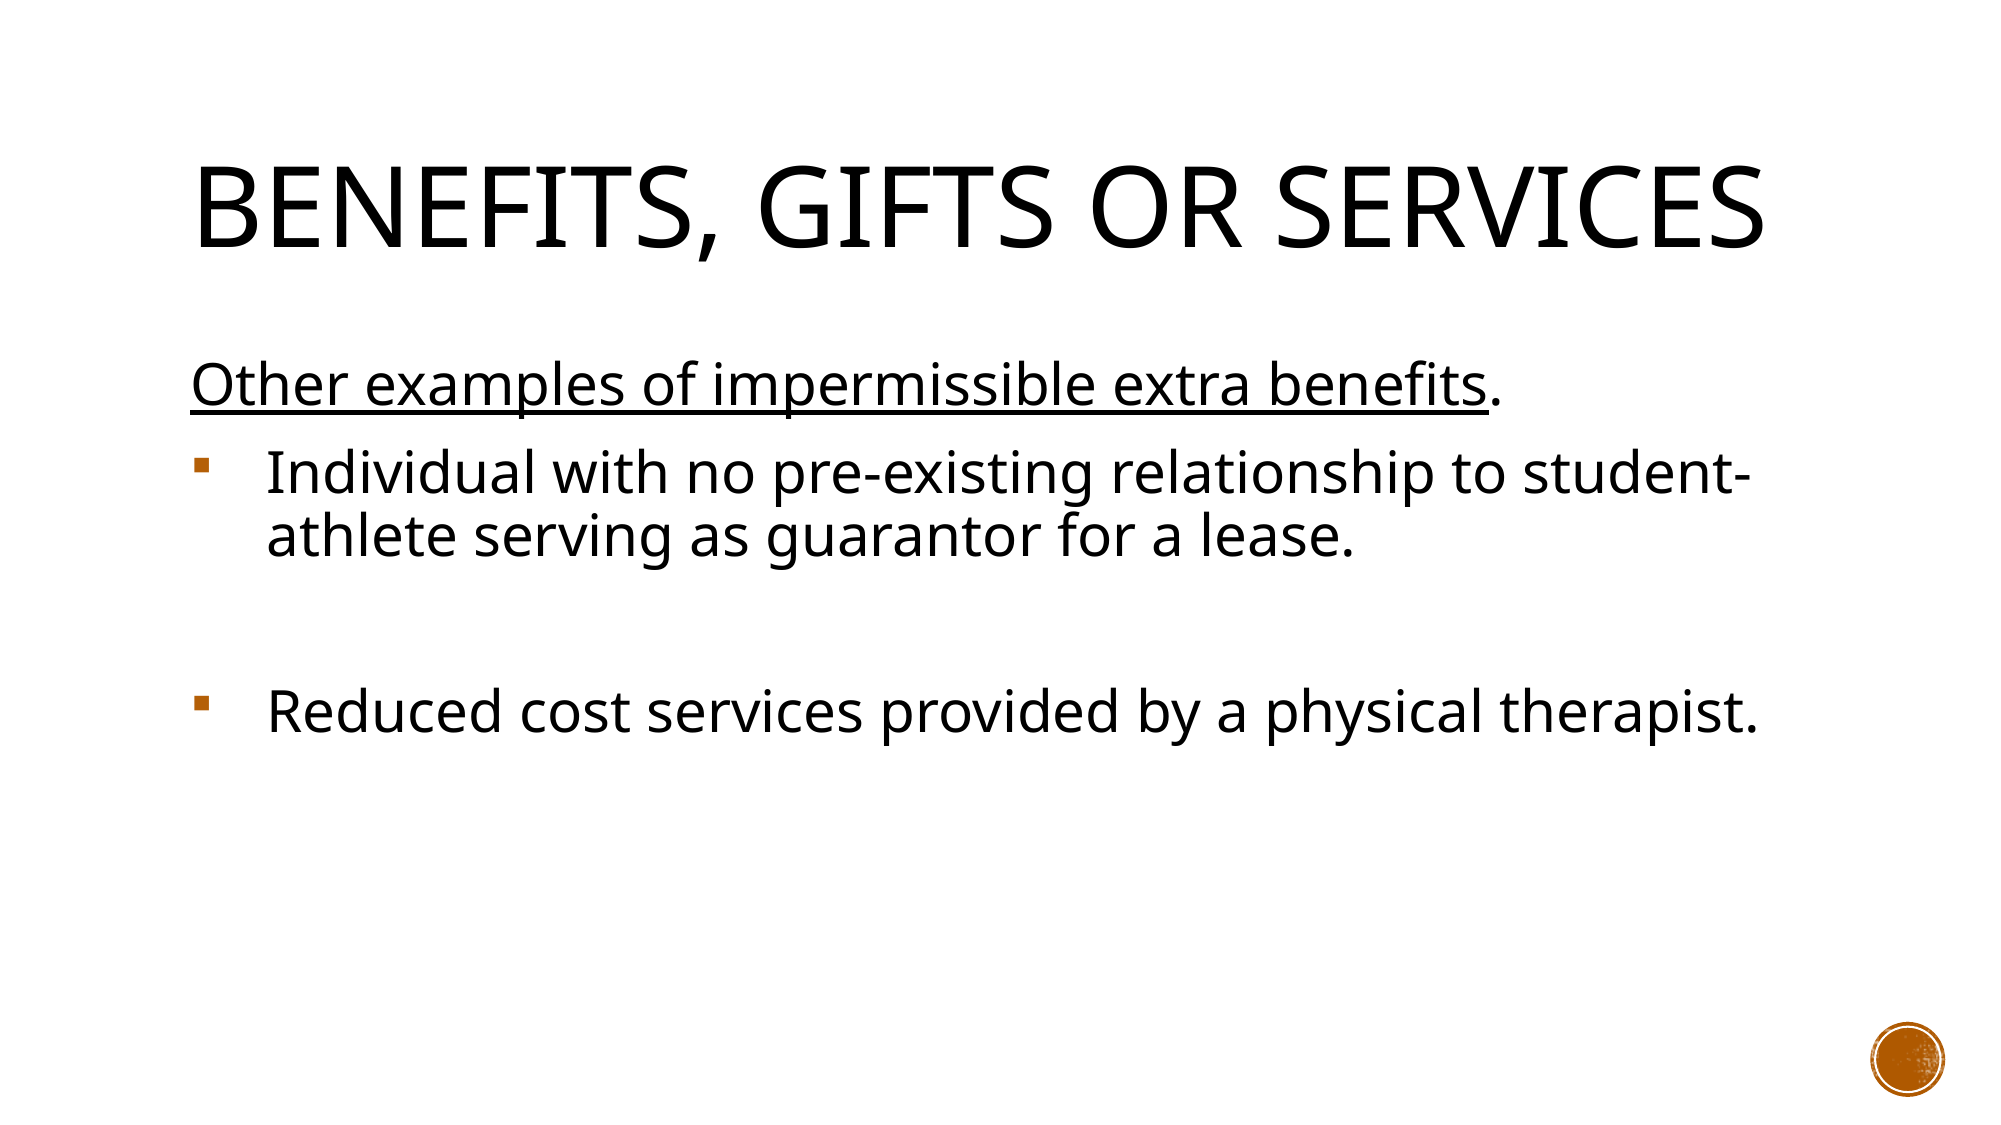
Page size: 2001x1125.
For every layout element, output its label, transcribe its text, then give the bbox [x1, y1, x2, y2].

list Other examples of impermissible extra benefits. Individual with no pre-existing relationship to student-athlete serving as guarantor for a lease. Reduced cost services provided by a physical therapist. [175, 348, 1826, 1078]
title Benefits, gifts or services [175, 79, 1826, 344]
